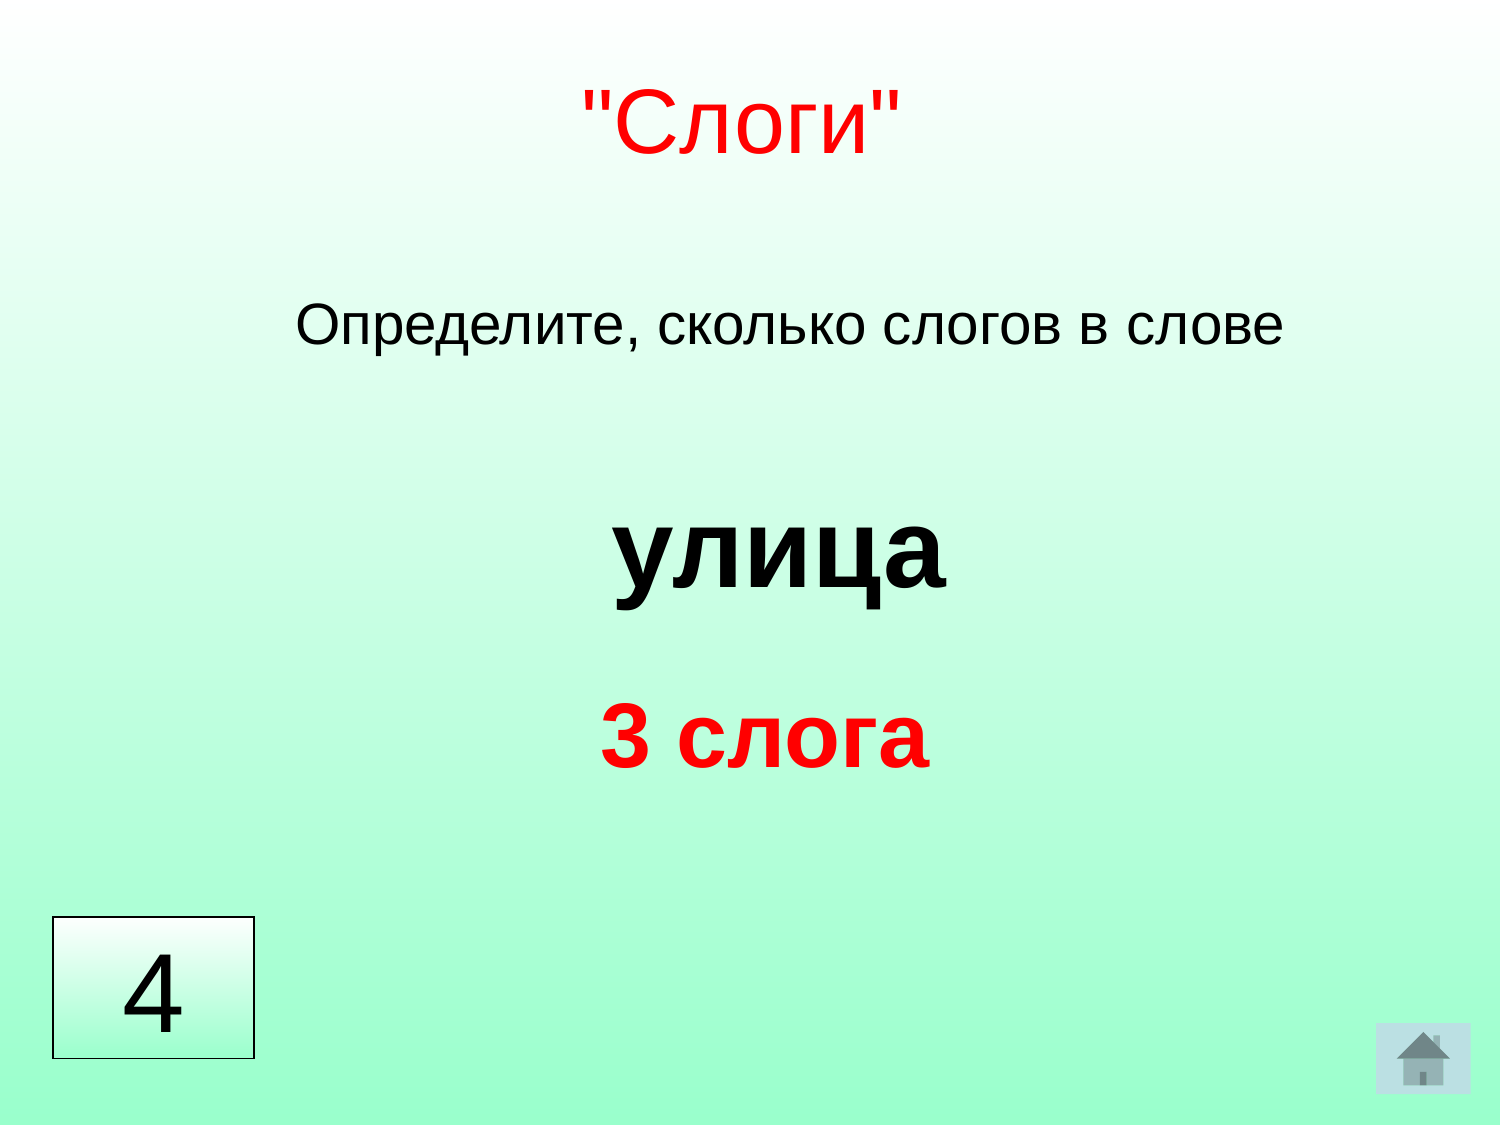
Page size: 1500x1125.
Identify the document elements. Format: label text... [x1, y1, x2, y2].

text_box Определите, сколько слогов в слове [280, 278, 1302, 364]
text_box [1376, 1023, 1471, 1095]
text_box 4 [53, 916, 254, 1059]
text_box "Слоги" [419, 54, 1065, 242]
text_box 3 слога [585, 668, 946, 794]
text_box улица [596, 468, 962, 618]
